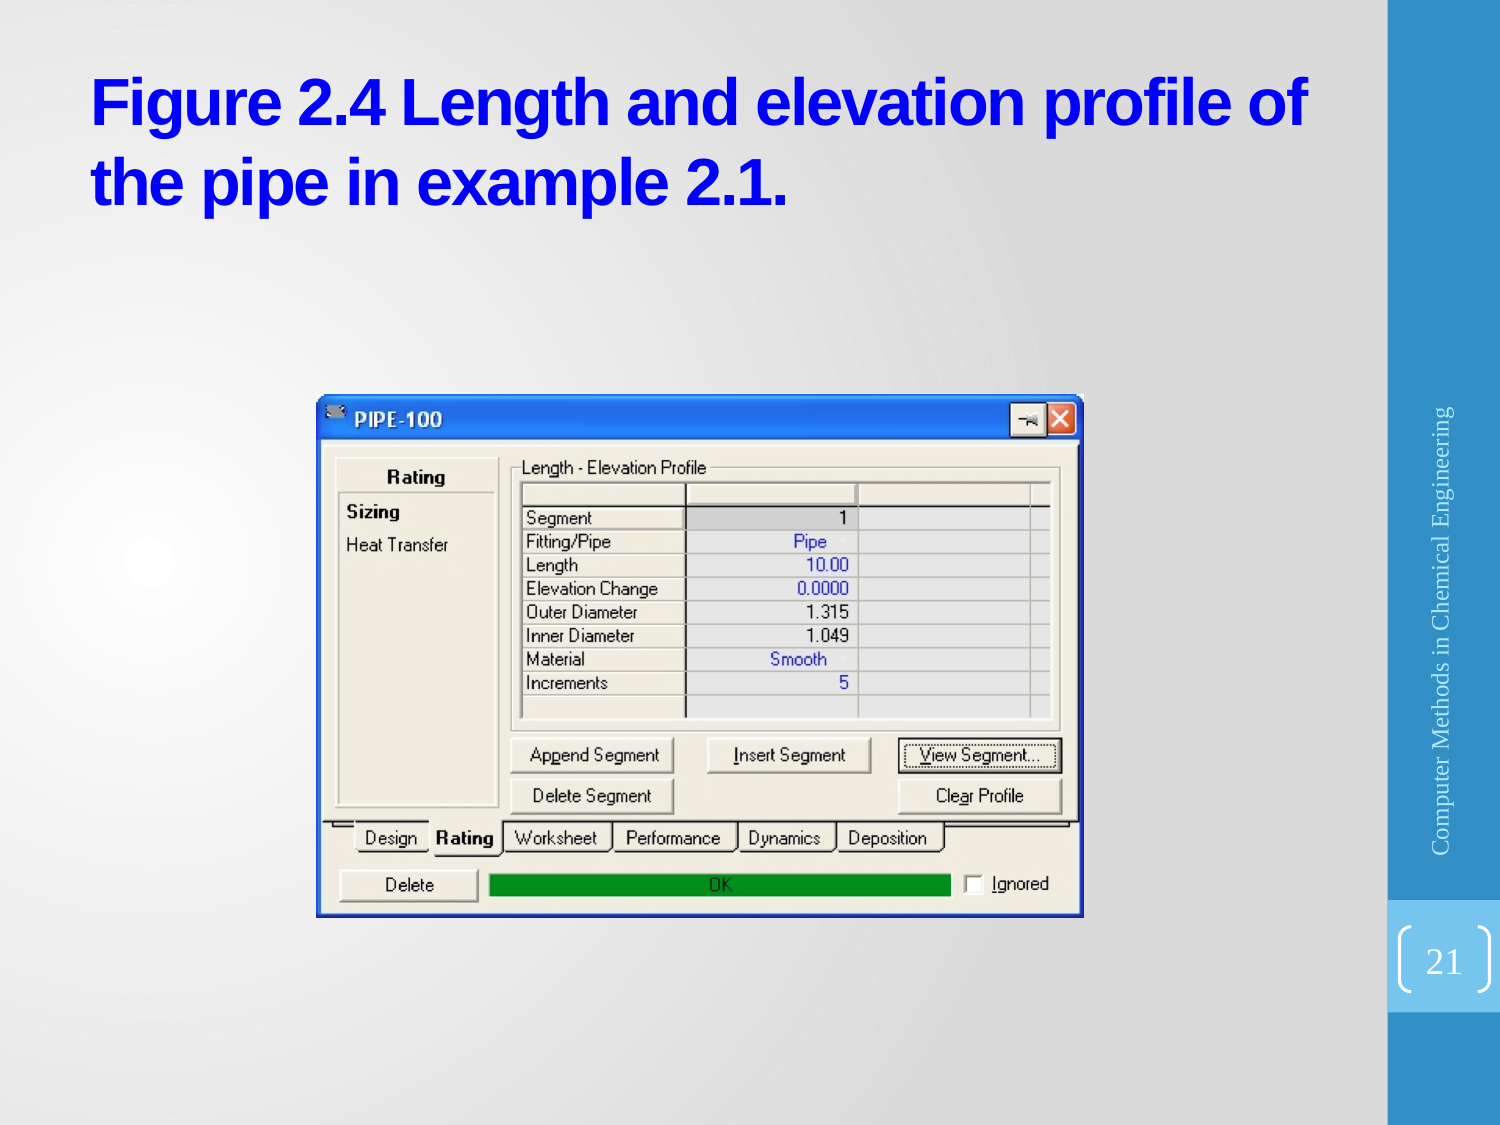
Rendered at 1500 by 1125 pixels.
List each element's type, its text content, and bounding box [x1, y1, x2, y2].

footer Computer Methods in Chemical Engineering [1408, 391, 1469, 889]
title Figure 2.4 Length and elevation profile of the pipe in example 2.1. [75, 45, 1325, 233]
slide_number 21 [1397, 925, 1492, 994]
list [316, 394, 1084, 919]
